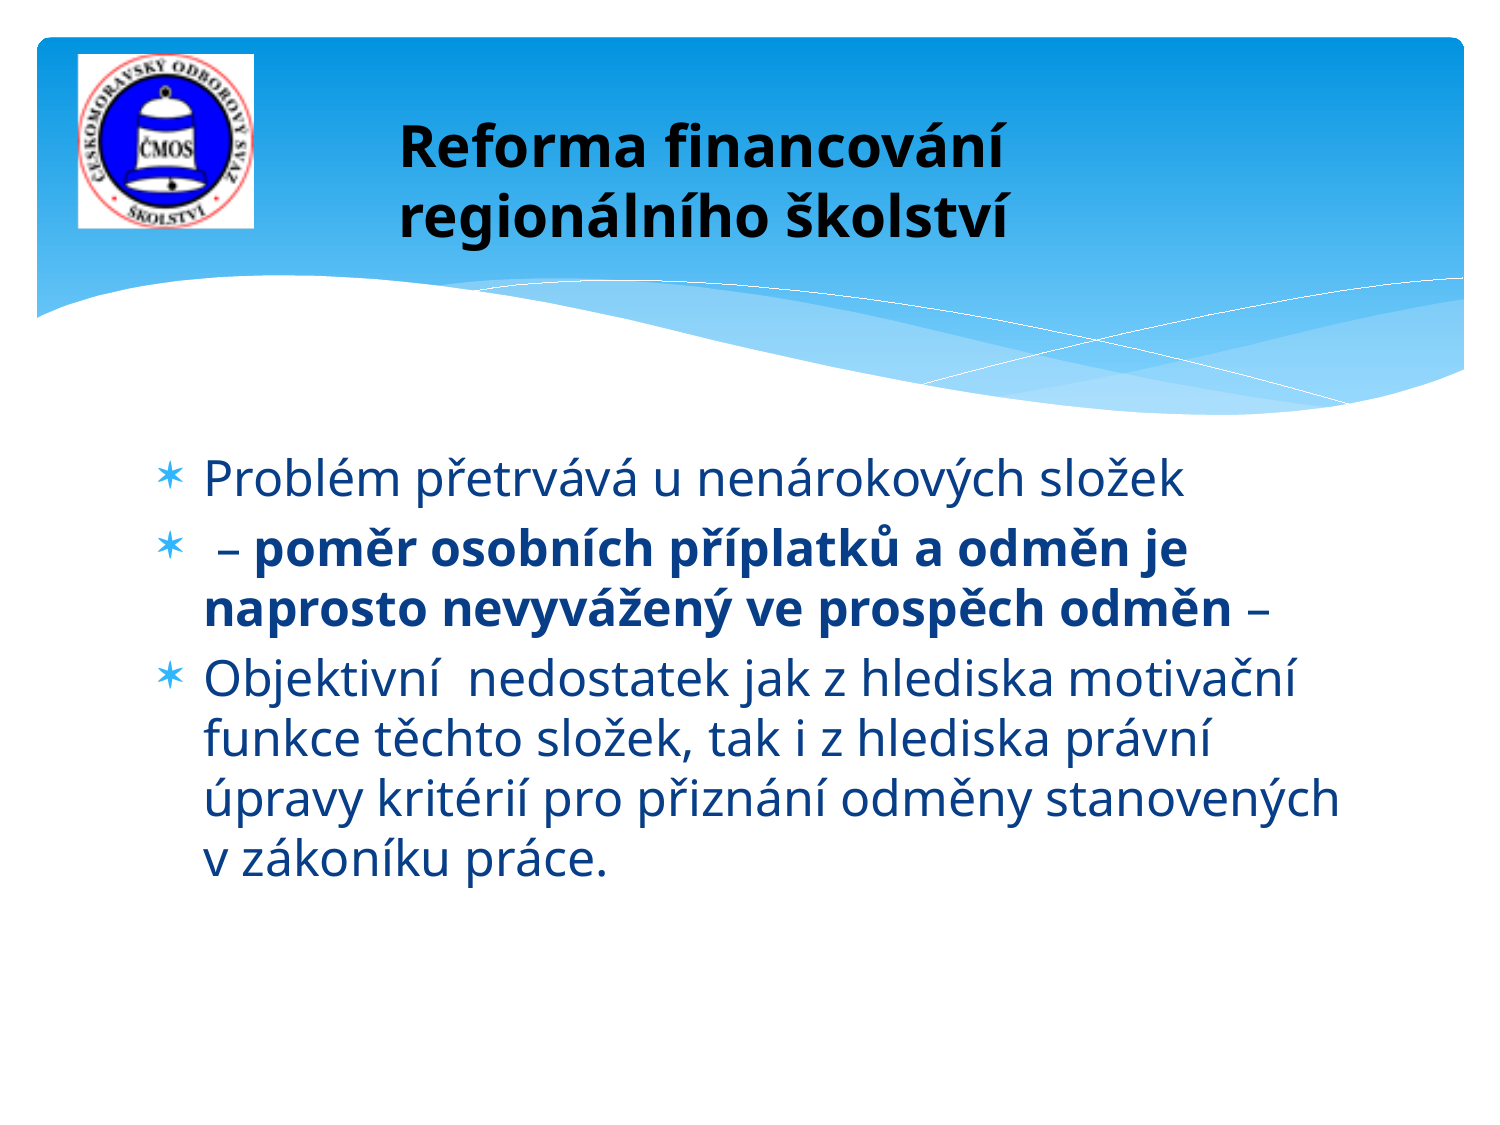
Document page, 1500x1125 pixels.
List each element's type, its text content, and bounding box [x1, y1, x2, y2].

picture [76, 55, 255, 232]
list Problém přetrvává u nenárokových složek – poměr osobních příplatků a odměn je naprosto nevyvážený ve prospěch odměn – Objektivní nedostatek jak z hlediska motivační funkce těchto složek, tak i z hlediska právní úpravy kritérií pro přiznání odměny stanovených v zákoníku práce. [143, 438, 1359, 1005]
text_box Reforma financování regionálního školství [383, 101, 1096, 257]
title [75, 55, 1425, 261]
